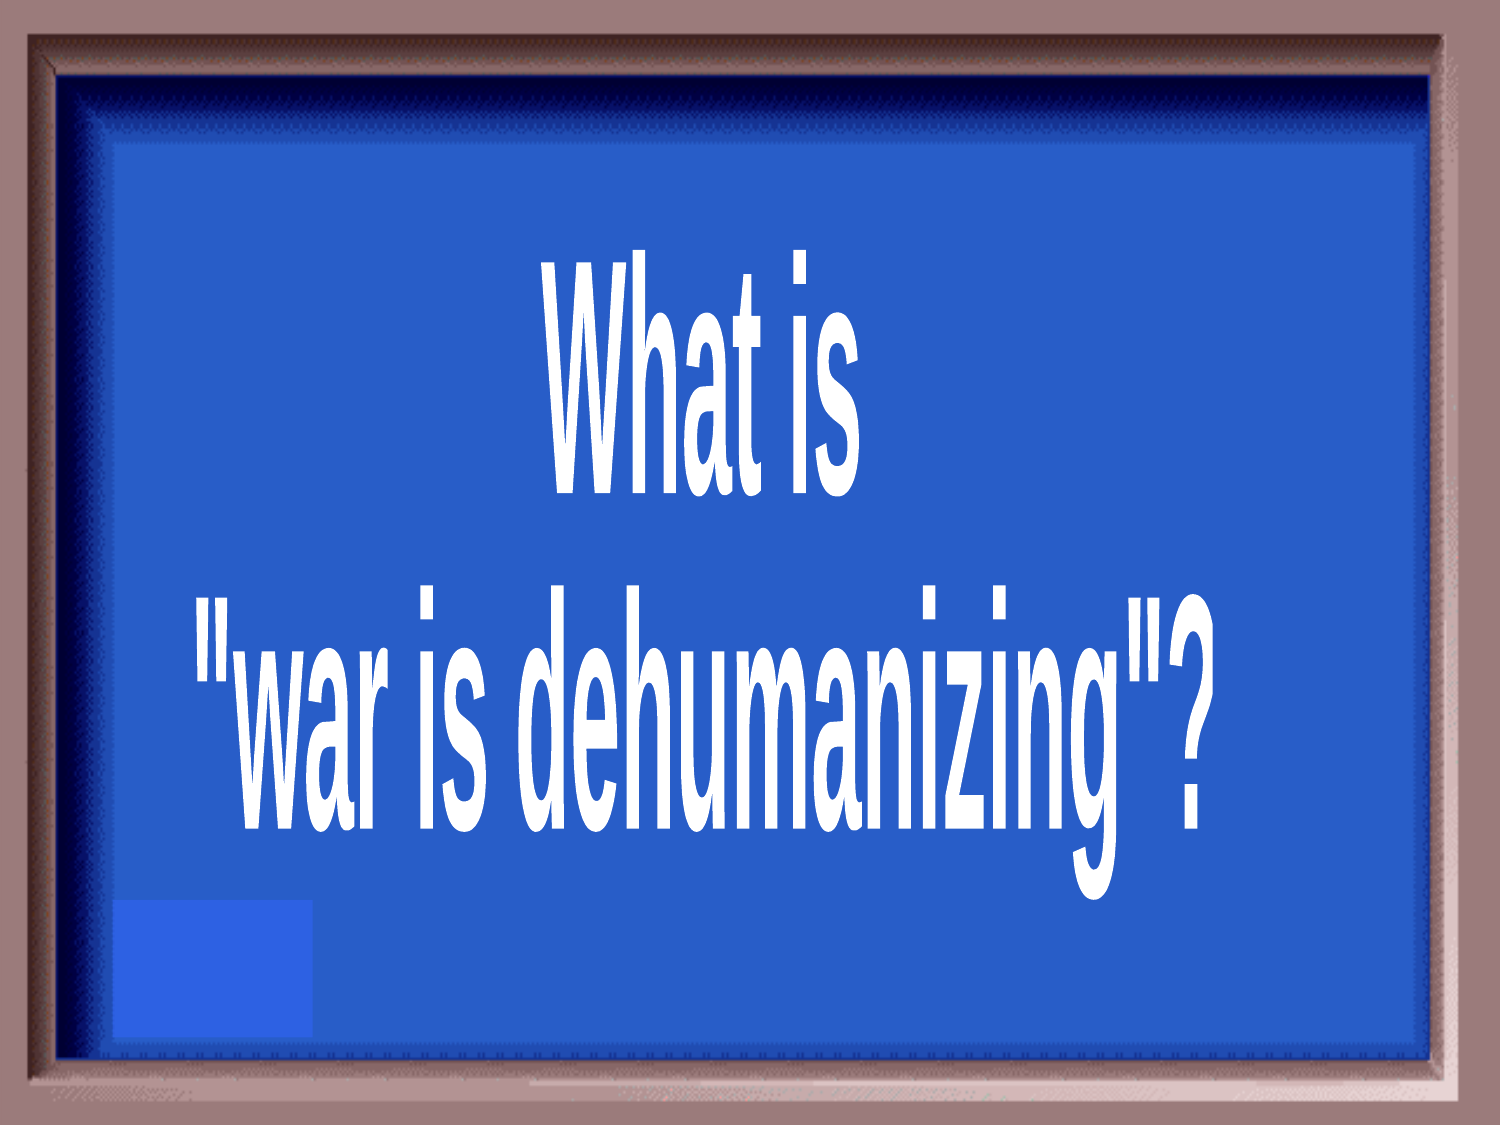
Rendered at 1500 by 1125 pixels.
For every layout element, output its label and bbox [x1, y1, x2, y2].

text_box [112, 899, 313, 1038]
picture [0, 0, 1500, 1125]
